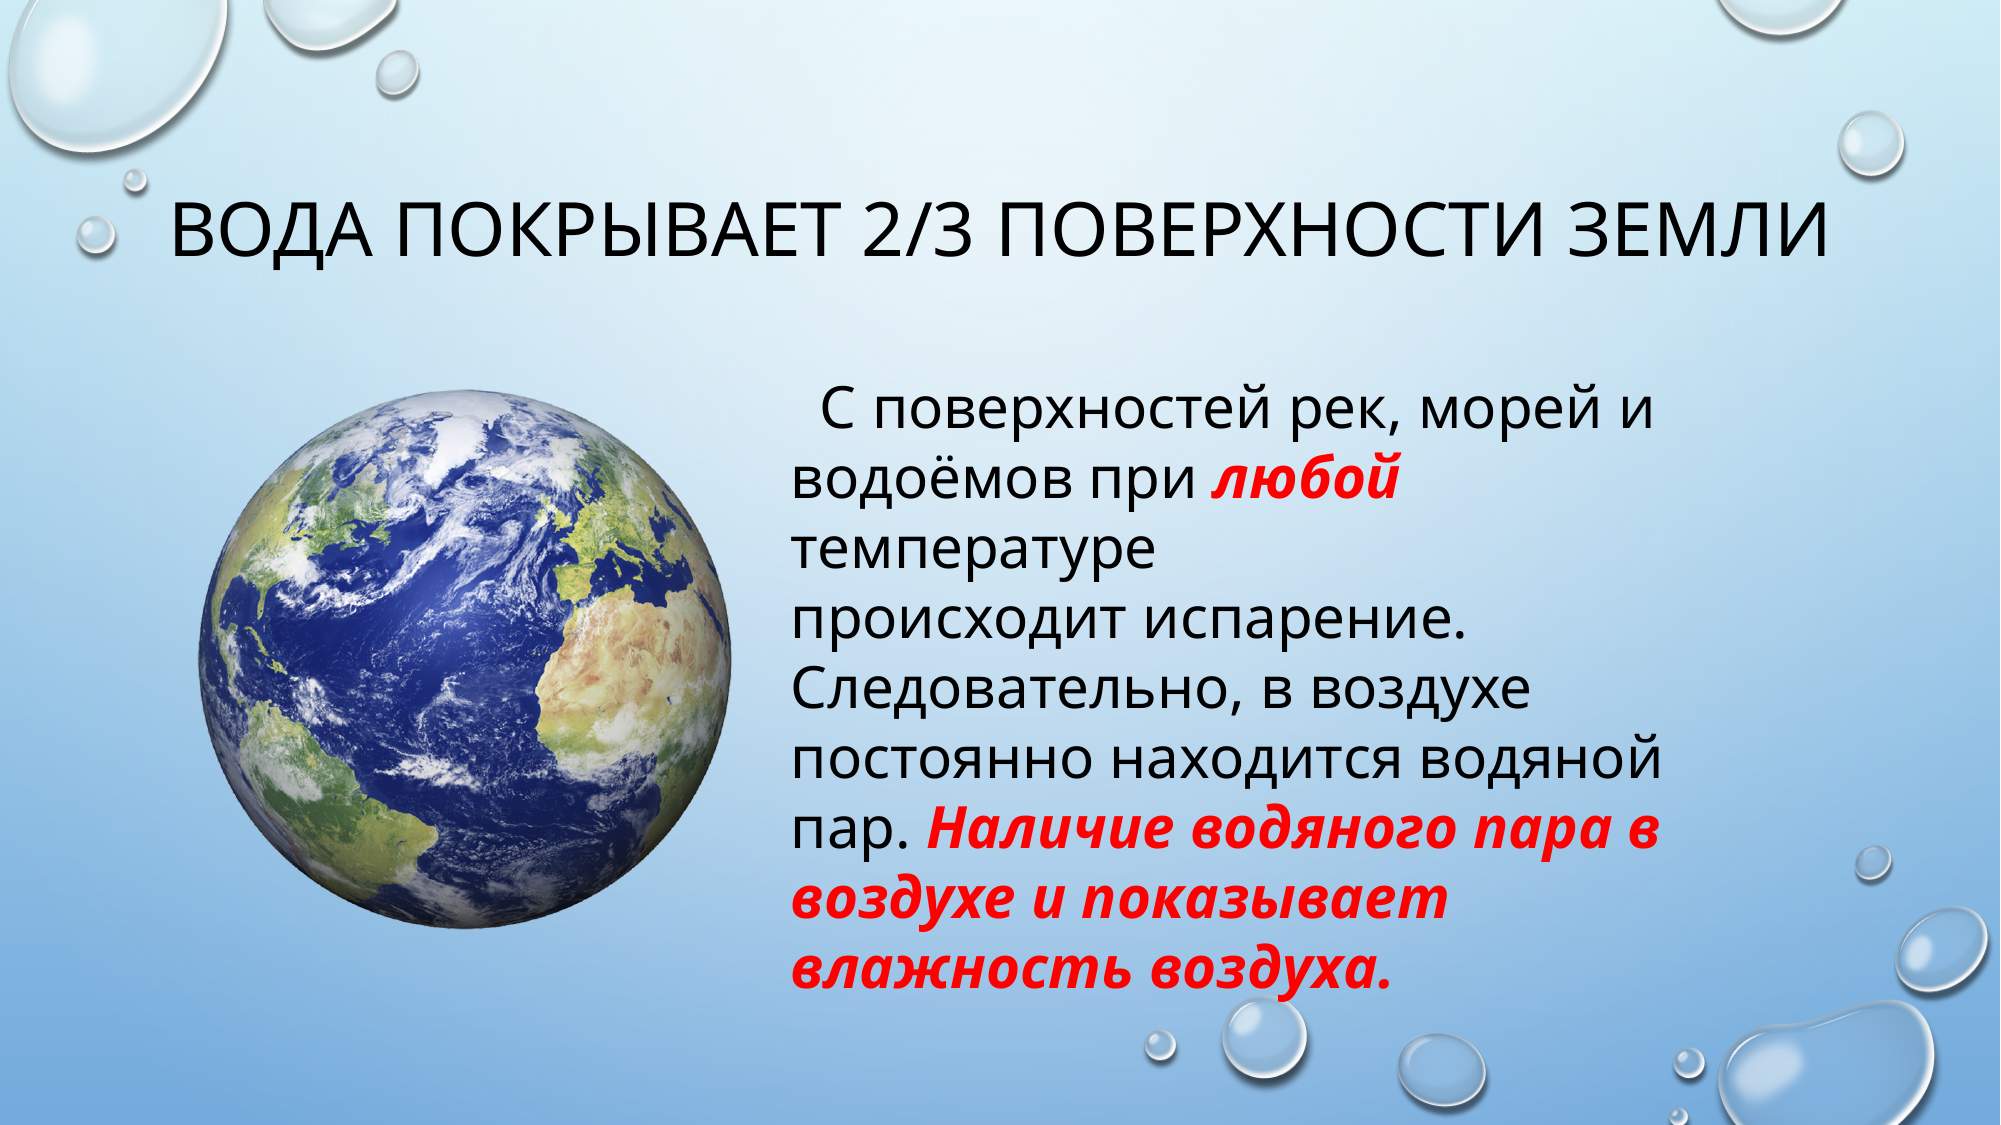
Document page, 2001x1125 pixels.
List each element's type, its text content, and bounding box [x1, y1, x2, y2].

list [183, 374, 746, 937]
title Вода покрывает 2/3 поверхности Земли [149, 101, 1851, 364]
picture [0, 0, 2000, 1125]
text_box С поверхностей рек, морей и водоёмов при любой температуре происходит испарение. Следовательно, в воздухе постоянно находится водяной пар. Наличие водяного пара в воздухе и показывает влажность воздуха. [776, 363, 1762, 1008]
